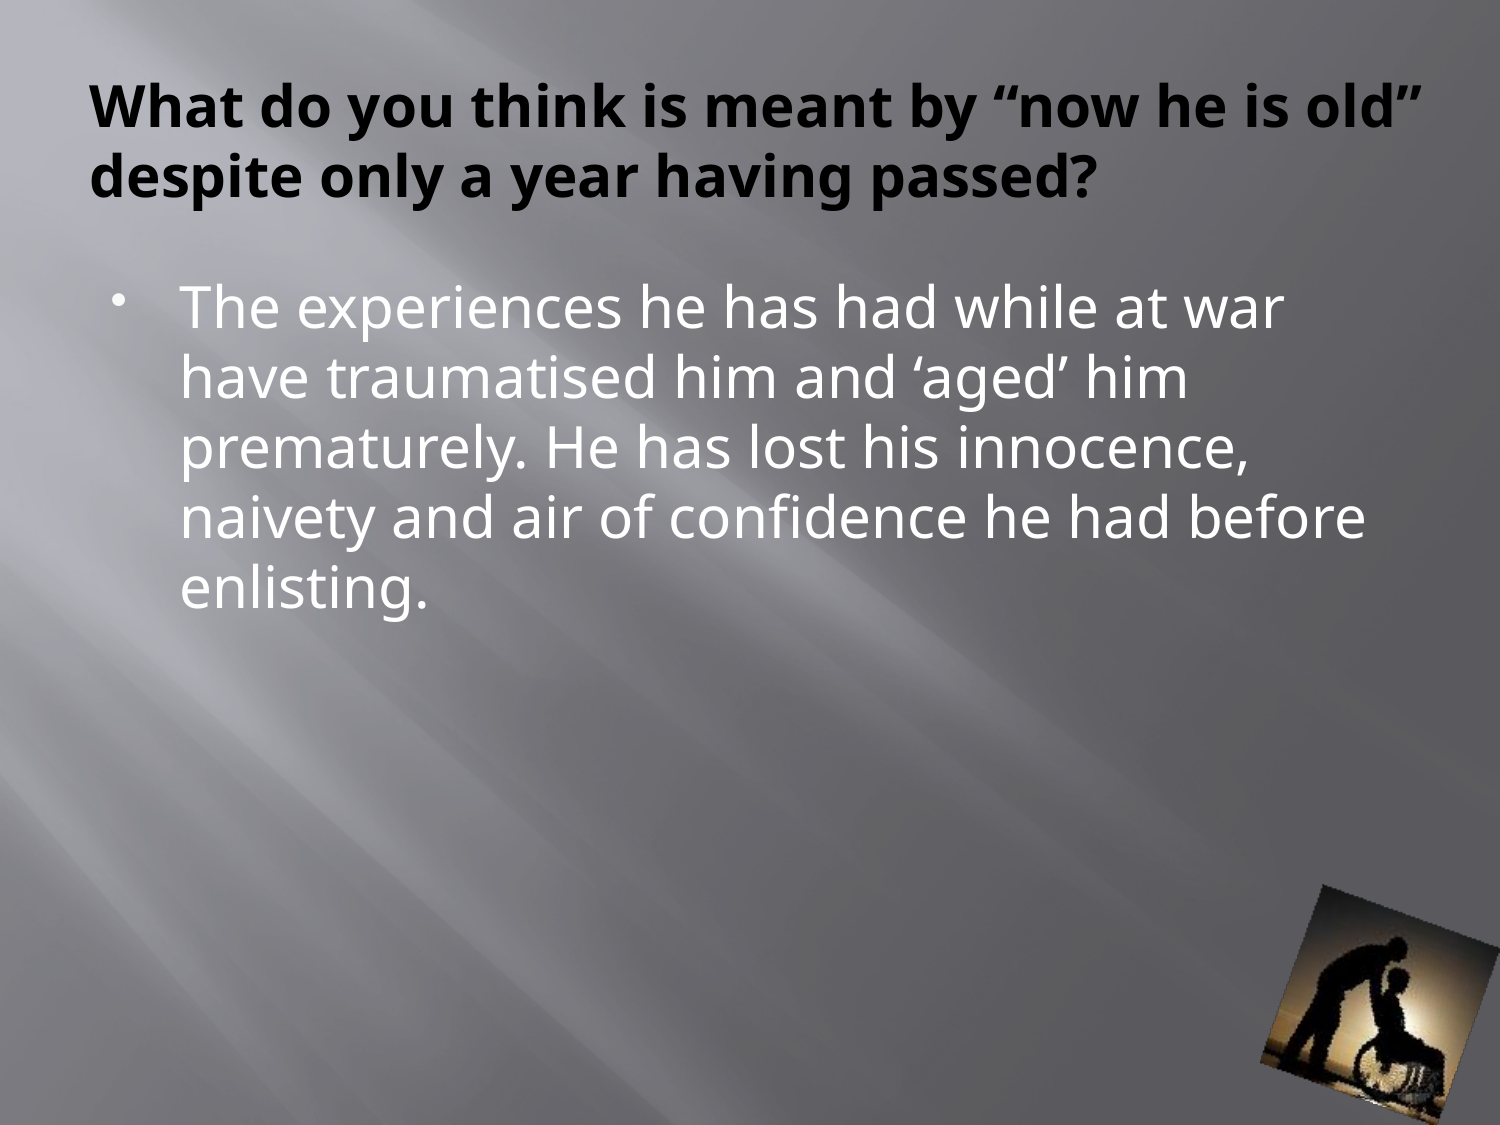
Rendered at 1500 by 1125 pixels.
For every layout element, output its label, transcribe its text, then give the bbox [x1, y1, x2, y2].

picture [1260, 885, 1500, 1125]
list The experiences he has had while at war have traumatised him and ‘aged’ him prematurely. He has lost his innocence, naivety and air of confidence he had before enlisting. [75, 262, 1425, 1035]
title What do you think is meant by “now he is old” despite only a year having passed? [75, 45, 1500, 233]
